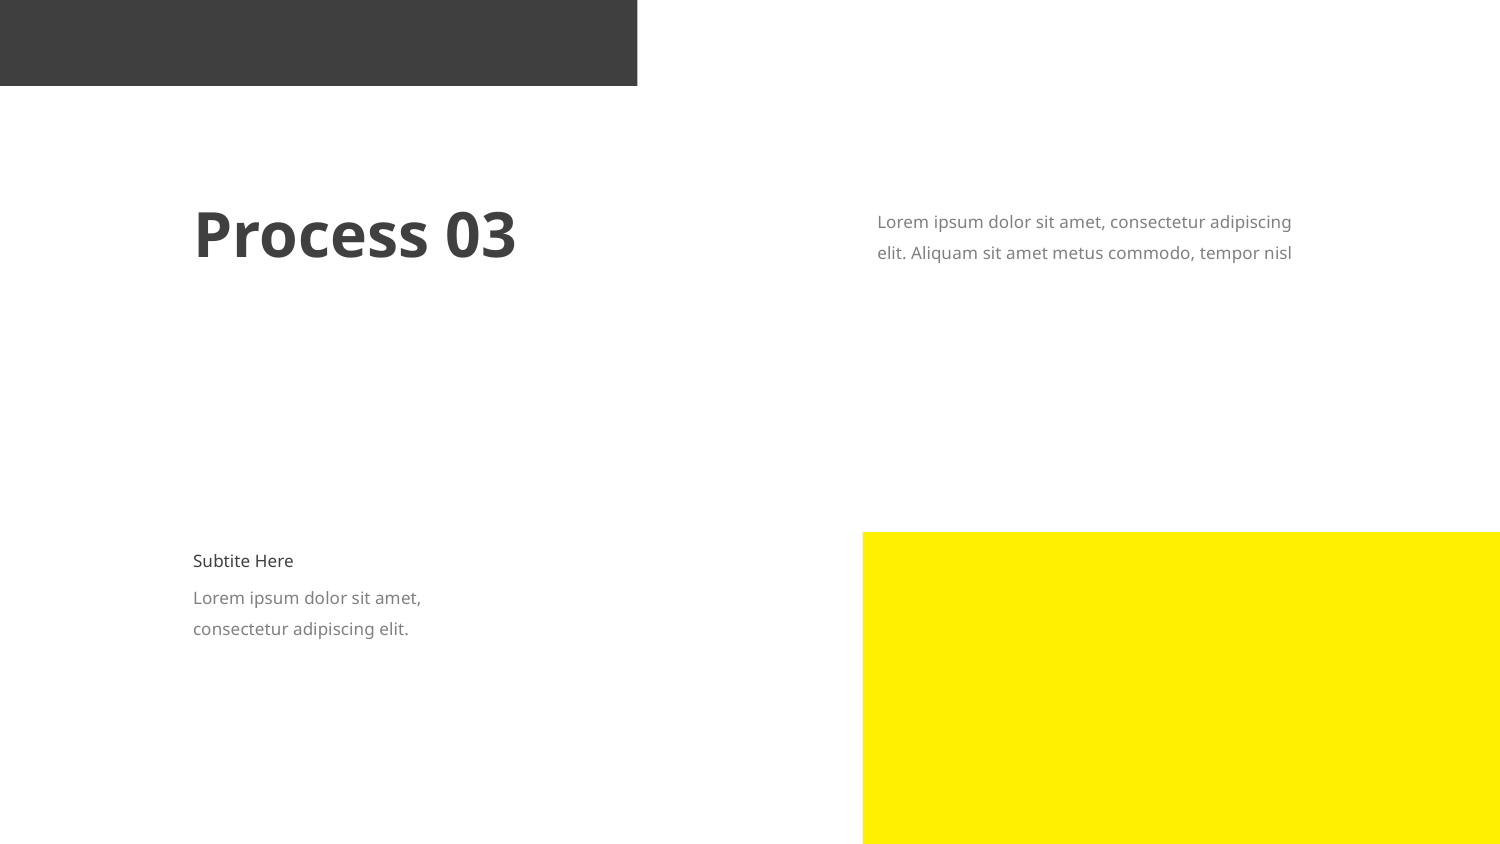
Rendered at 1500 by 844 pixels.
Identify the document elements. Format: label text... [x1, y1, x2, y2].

text_box Lorem ipsum dolor sit amet, consectetur adipiscing elit. [178, 569, 529, 647]
picture [862, 532, 1500, 844]
text_box Subtite Here [178, 532, 529, 569]
text_box Process 03 [178, 187, 690, 277]
text_box Lorem ipsum dolor sit amet, consectetur adipiscing elit. Aliquam sit amet metus commodo, tempor nisl [862, 193, 1313, 271]
